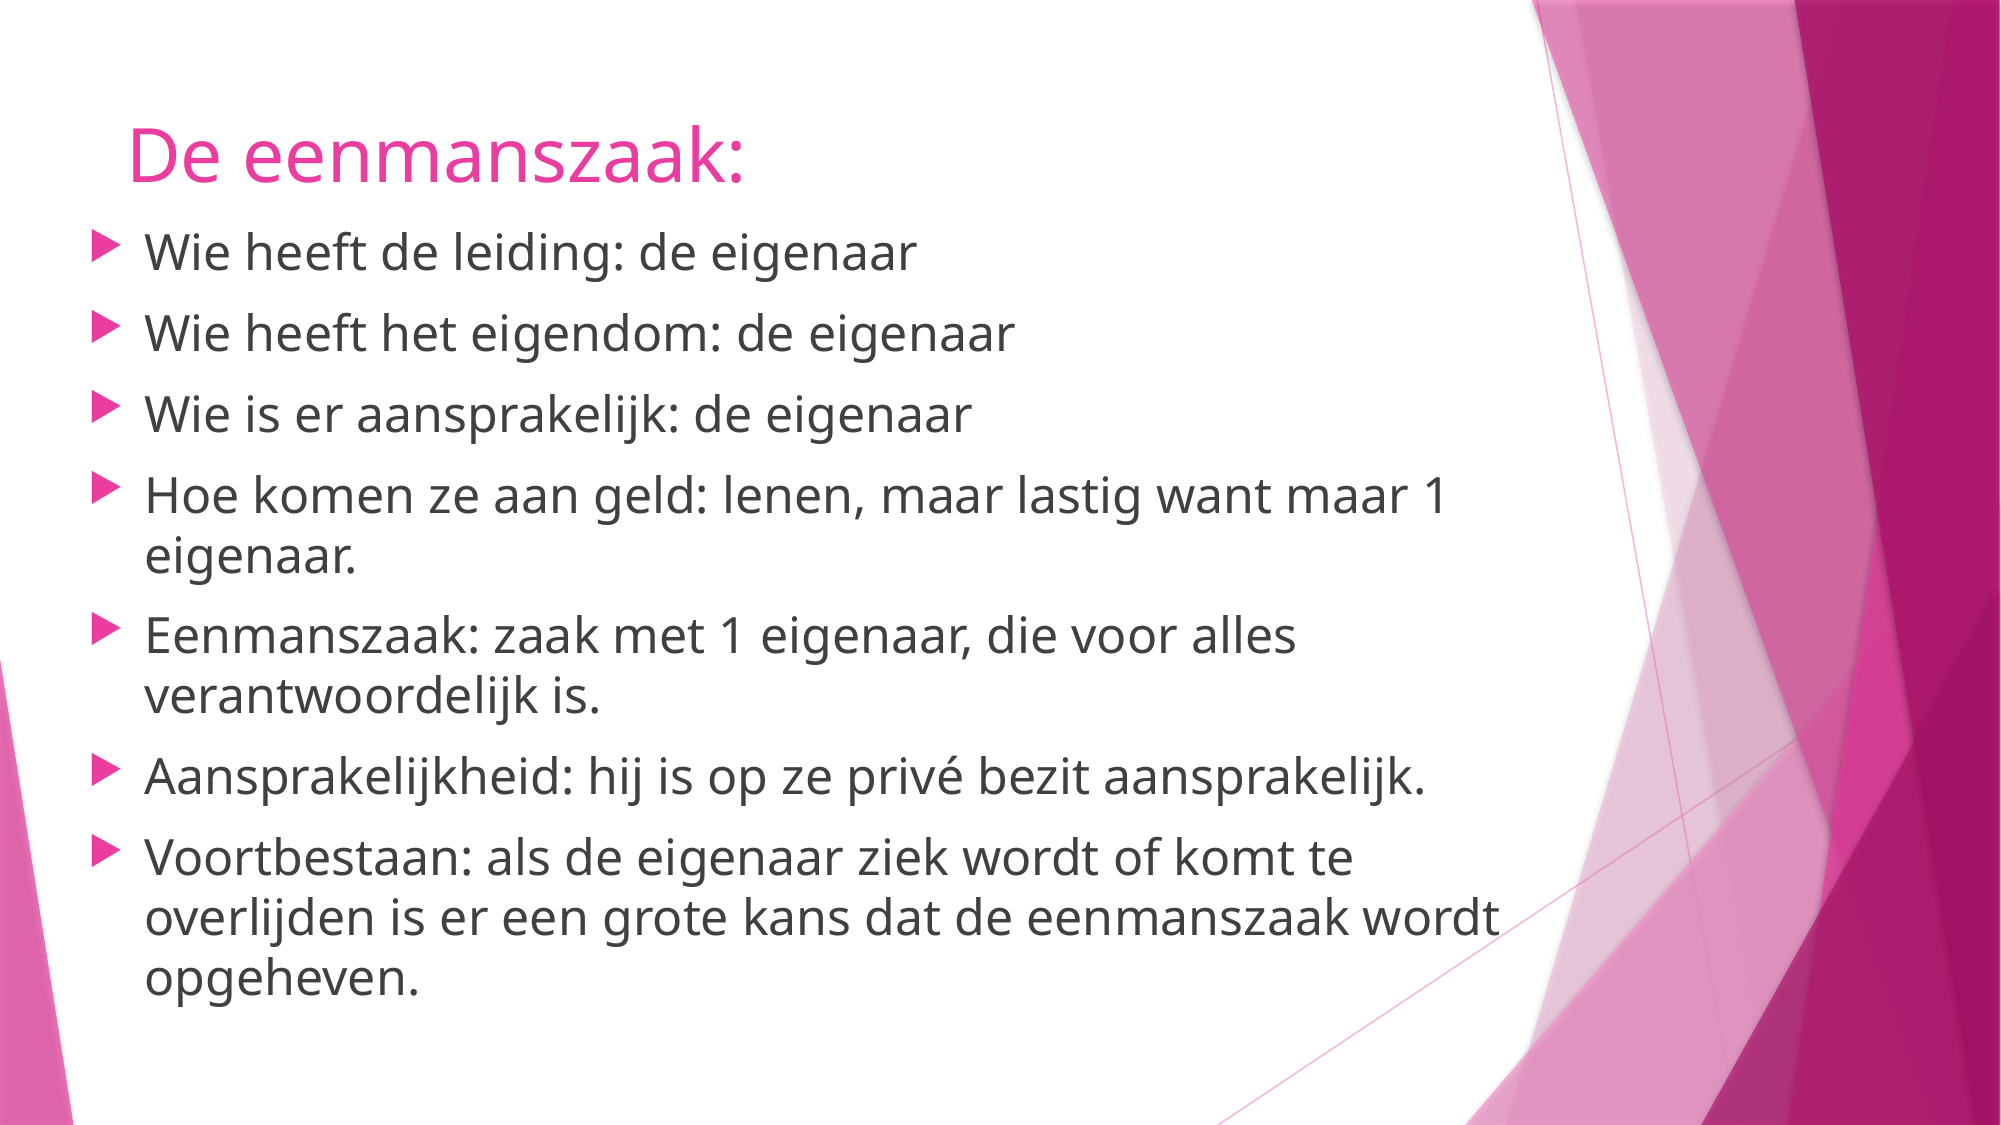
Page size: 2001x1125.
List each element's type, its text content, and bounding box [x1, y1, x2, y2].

list Wie heeft de leiding: de eigenaar Wie heeft het eigendom: de eigenaar Wie is er aansprakelijk: de eigenaar Hoe komen ze aan geld: lenen, maar lastig want maar 1 eigenaar. Eenmanszaak: zaak met 1 eigenaar, die voor alles verantwoordelijk is. Aansprakelijkheid: hij is op ze privé bezit aansprakelijk. Voortbestaan: als de eigenaar ziek wordt of komt te overlijden is er een grote kans dat de eenmanszaak wordt opgeheven. [73, 213, 1522, 991]
title De eenmanszaak: [111, 99, 1522, 213]
